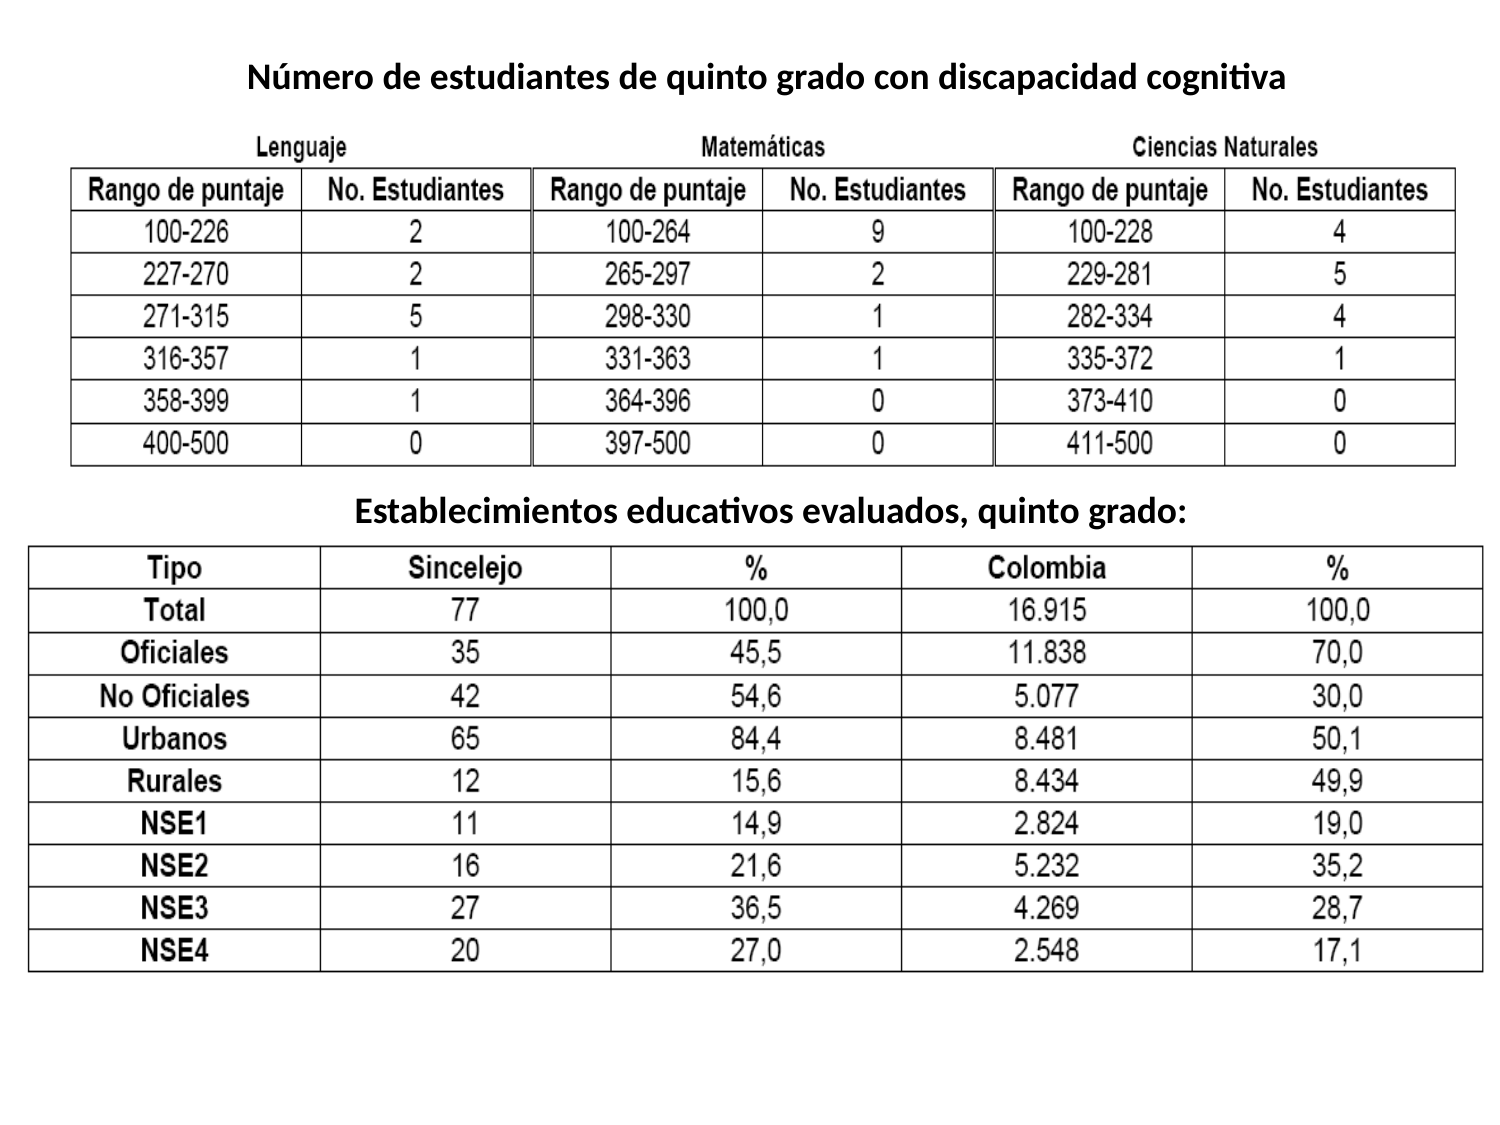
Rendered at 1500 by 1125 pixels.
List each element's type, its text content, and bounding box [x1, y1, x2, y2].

picture [23, 538, 1500, 982]
text_box Establecimientos educativos evaluados, quinto grado: [339, 488, 1266, 537]
text_box Número de estudiantes de quinto grado con discapacidad cognitiva [70, 44, 1465, 105]
picture [58, 126, 1466, 481]
